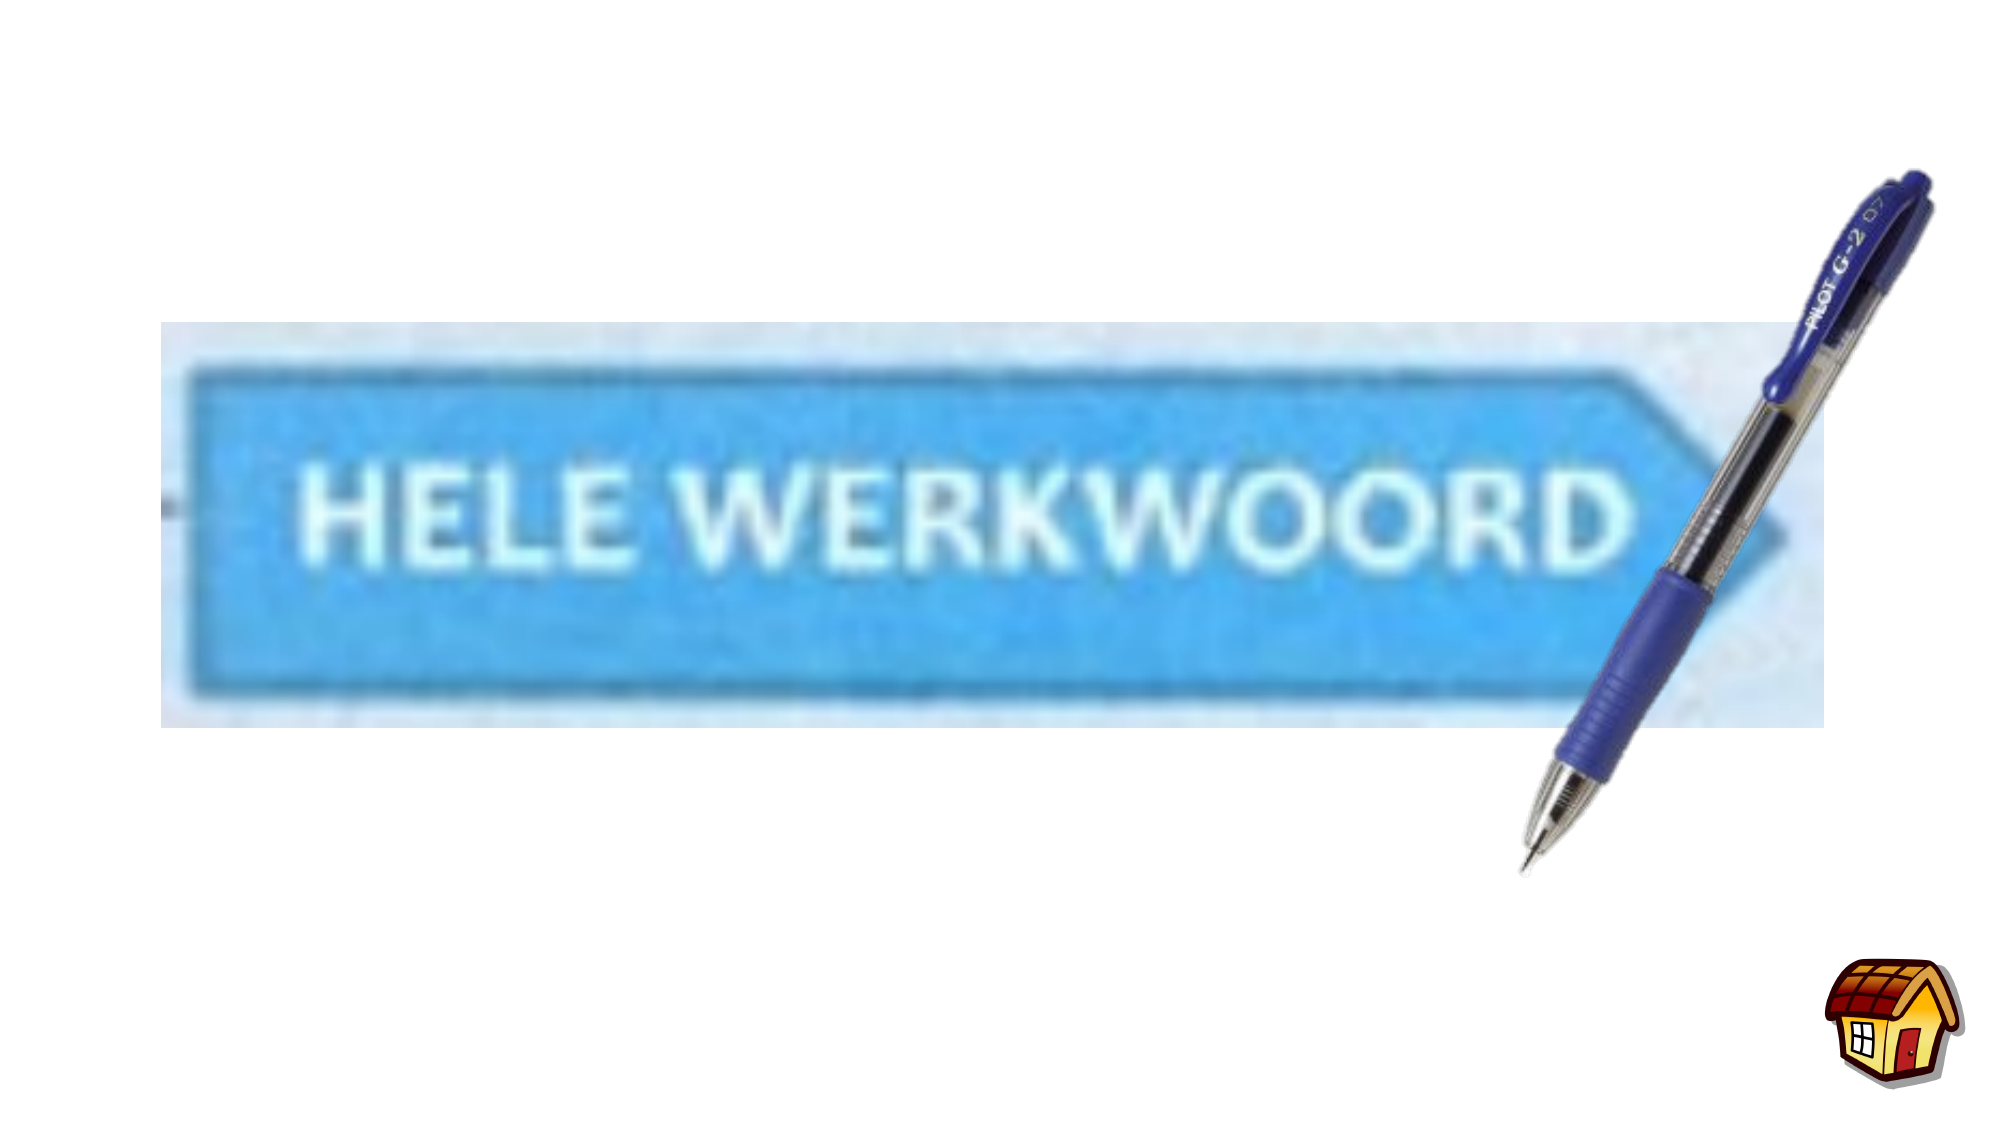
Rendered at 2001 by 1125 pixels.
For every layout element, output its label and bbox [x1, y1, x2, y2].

picture [161, 109, 2000, 941]
picture [1823, 949, 1975, 1101]
